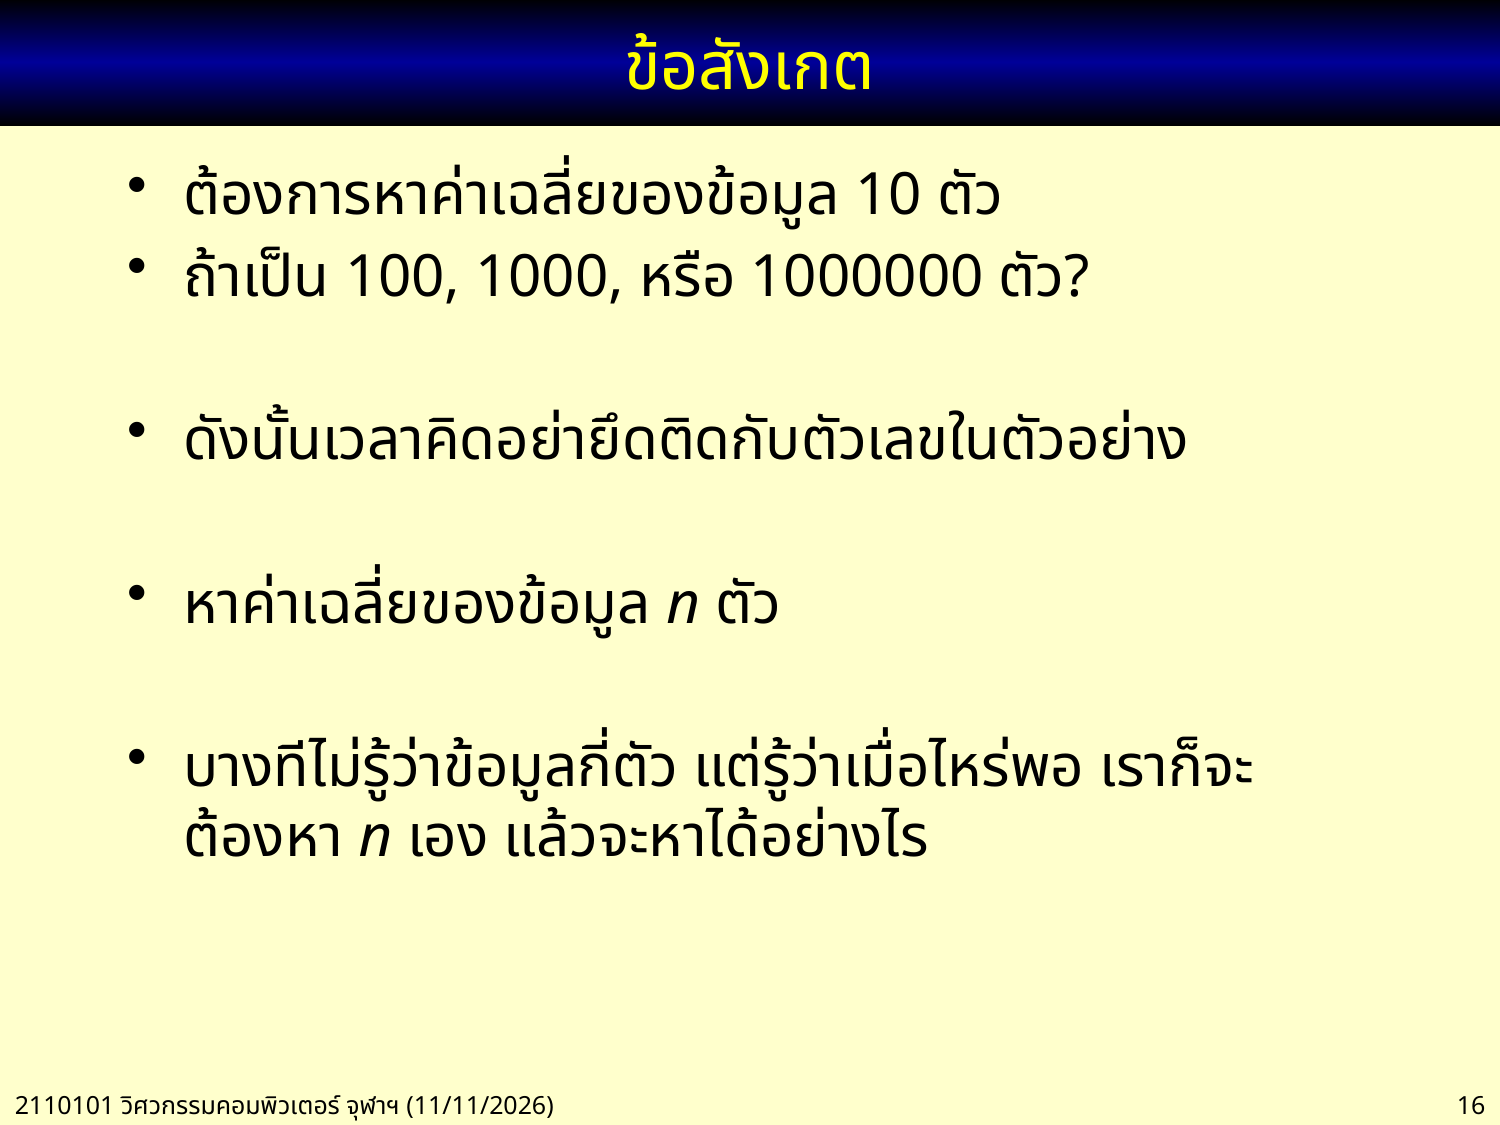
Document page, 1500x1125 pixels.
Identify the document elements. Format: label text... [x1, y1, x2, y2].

title ข้อสังเกต [0, 0, 1500, 126]
list ต้องการหาค่าเฉลี่ยของข้อมูล 10 ตัว ถ้าเป็น 100, 1000, หรือ 1000000 ตัว? ดังนั้นเวลาคิดอย่ายึดติดกับตัวเลขในตัวอย่าง หาค่าเฉลี่ยของข้อมูล n ตัว บางทีไม่รู้ว่าข้อมูลกี่ตัว แต่รู้ว่าเมื่อไหร่พอ เราก็จะต้องหา n เอง แล้วจะหาได้อย่างไร [112, 148, 1412, 987]
